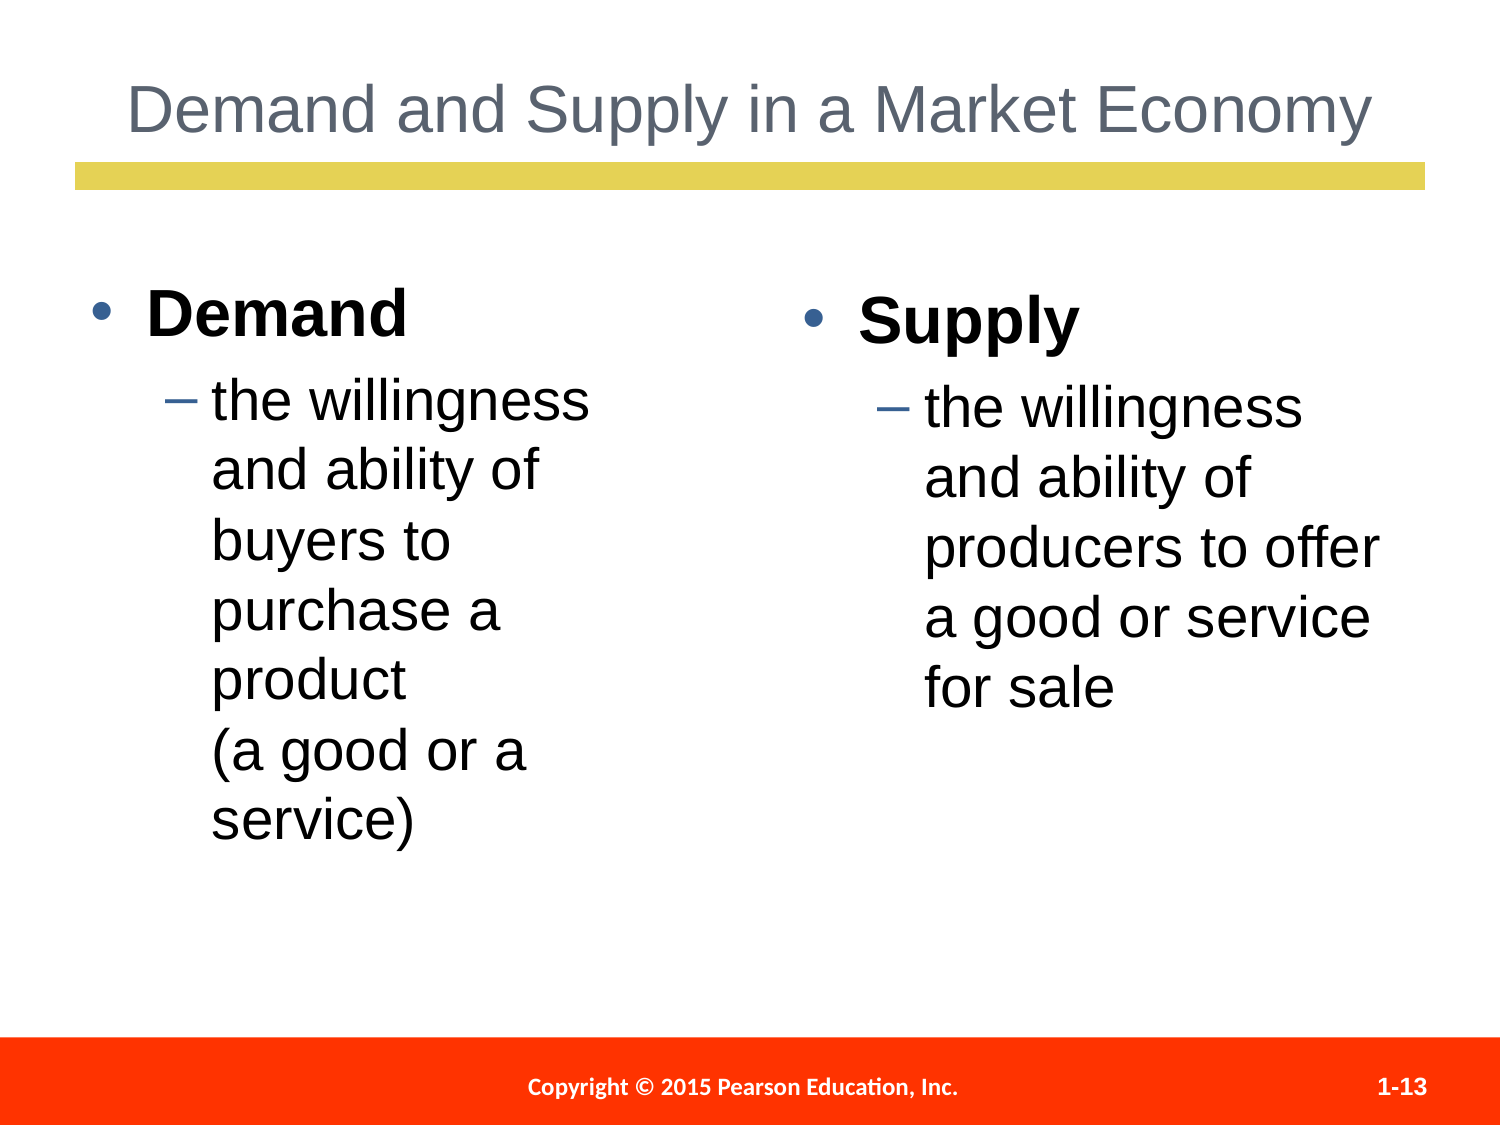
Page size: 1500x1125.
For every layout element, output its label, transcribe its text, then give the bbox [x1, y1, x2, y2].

title Demand and Supply in a Market Economy [74, 12, 1426, 201]
text_box Supply the willingness and ability of producers to offer a good or service for sale [787, 270, 1413, 1013]
list Demand the willingness and ability of buyers to purchase a product (a good or a service) [74, 262, 701, 1006]
